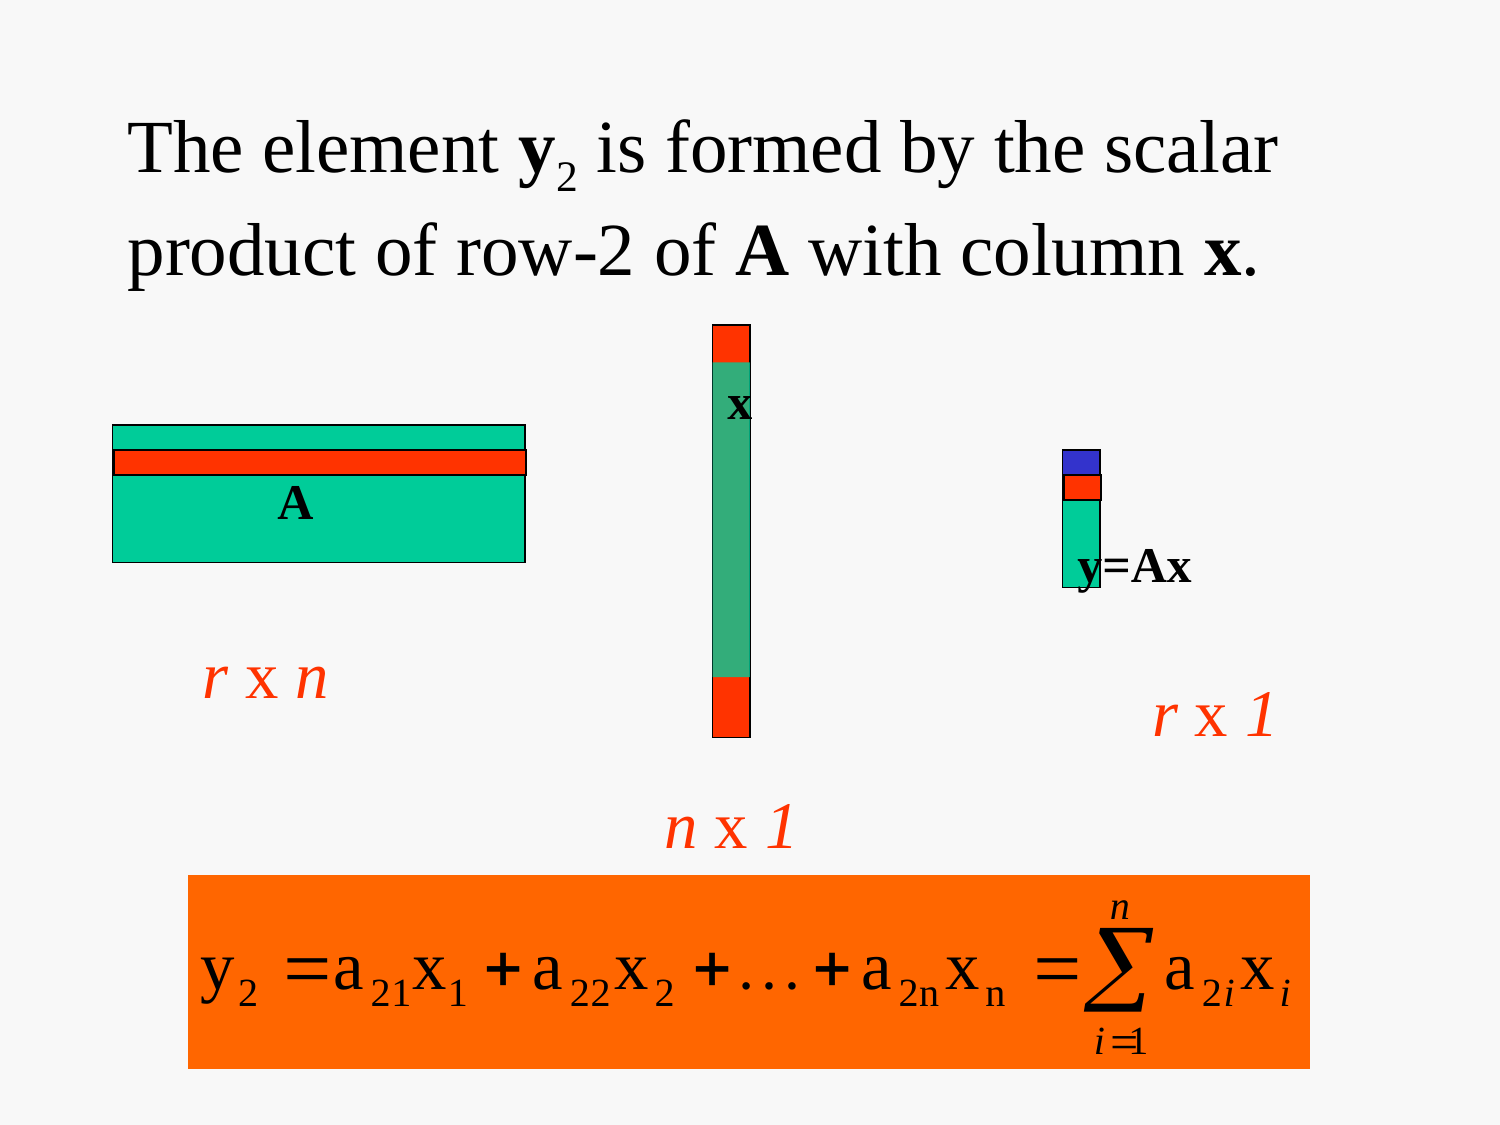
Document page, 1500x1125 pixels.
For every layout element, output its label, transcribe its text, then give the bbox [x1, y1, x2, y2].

title The element y2 is formed by the scalar product of row-2 of A with column x. [112, 99, 1388, 288]
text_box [112, 324, 1294, 871]
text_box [187, 874, 1311, 1070]
